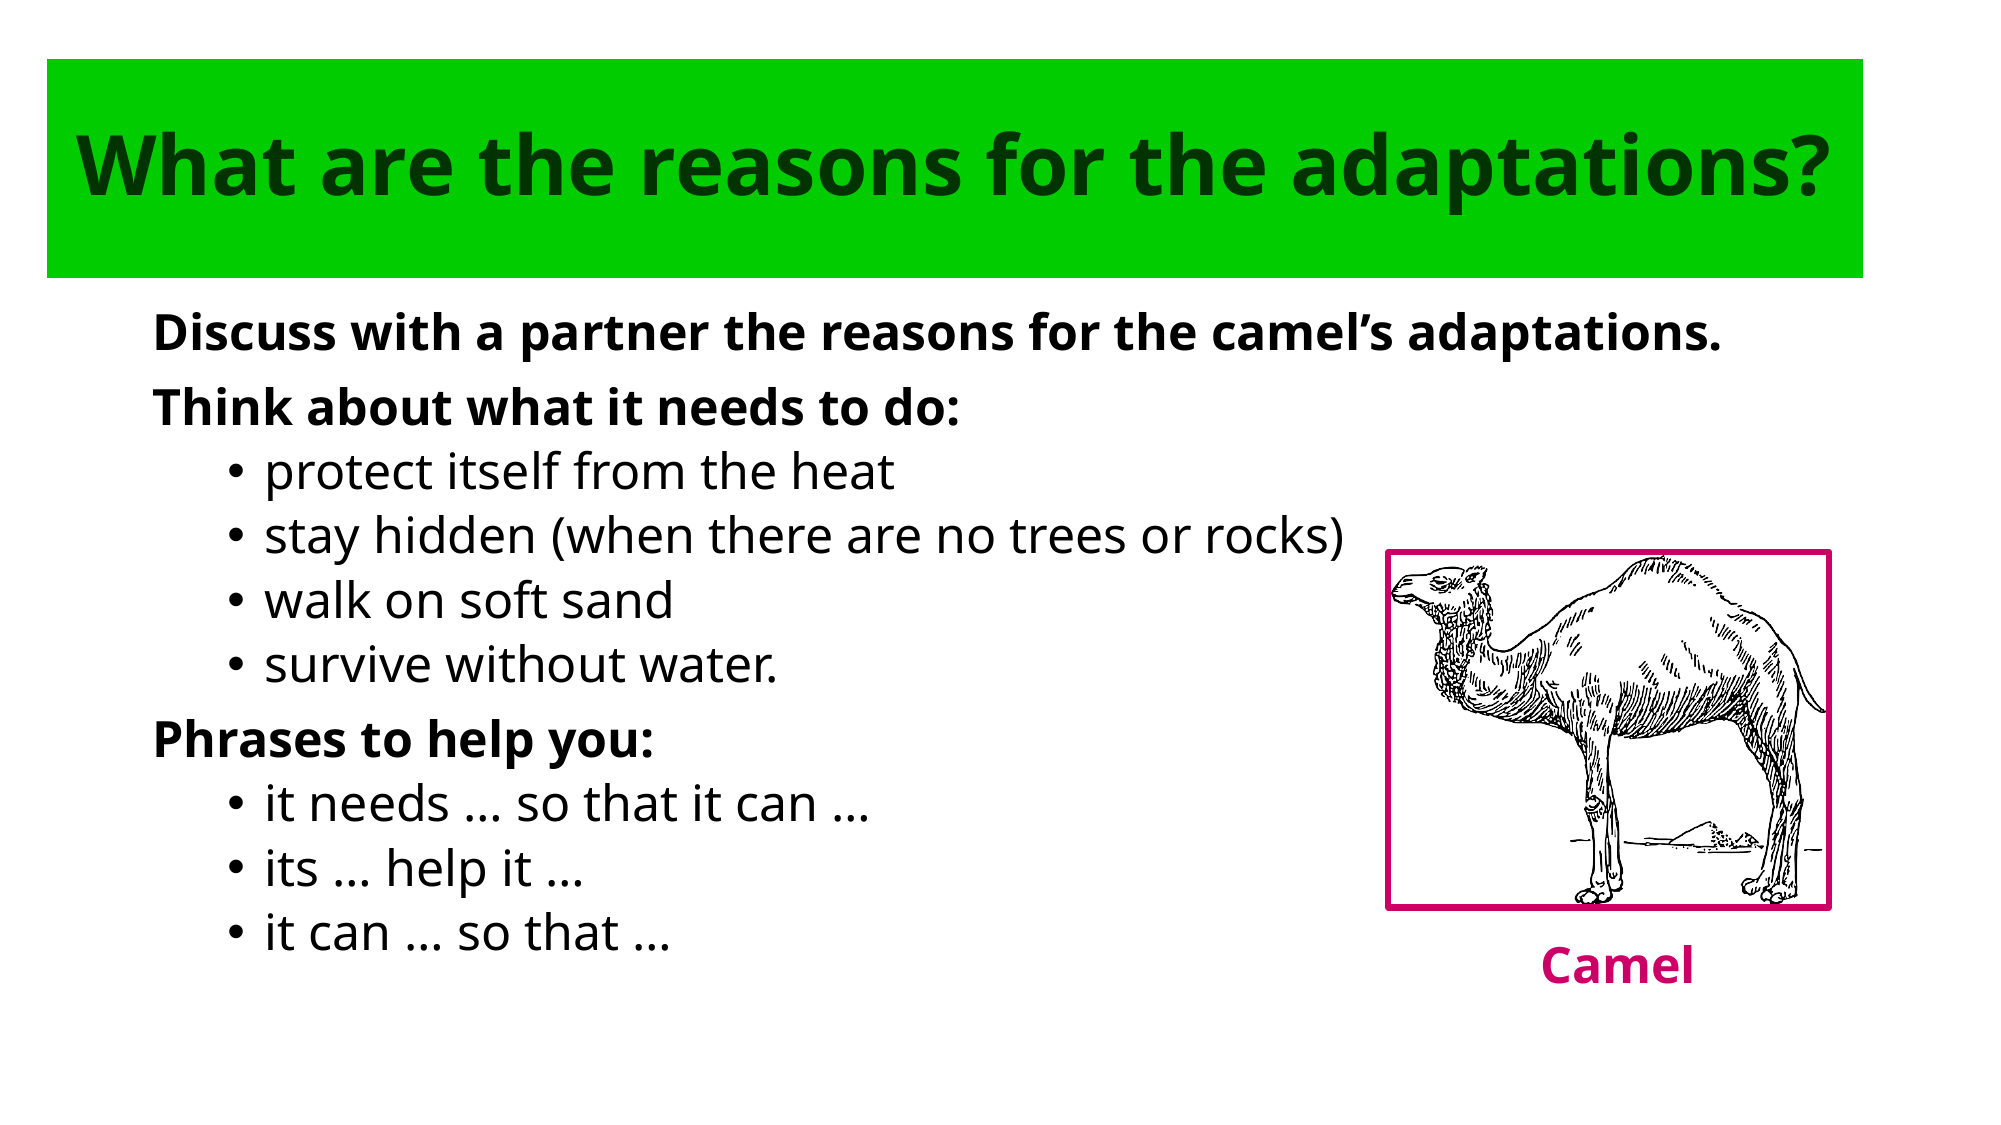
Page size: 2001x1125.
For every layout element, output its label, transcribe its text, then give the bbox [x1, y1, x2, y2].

text_box Camel [1525, 926, 1729, 1002]
title What are the reasons for the adaptations? [47, 59, 1863, 278]
picture [1391, 555, 1827, 905]
list Discuss with a partner the reasons for the camel’s adaptations. Think about what it needs to do: protect itself from the heat stay hidden (when there are no trees or rocks) walk on soft sand survive without water. Phrases to help you: it needs … so that it can … its … help it … it can … so that … [137, 299, 1863, 1014]
